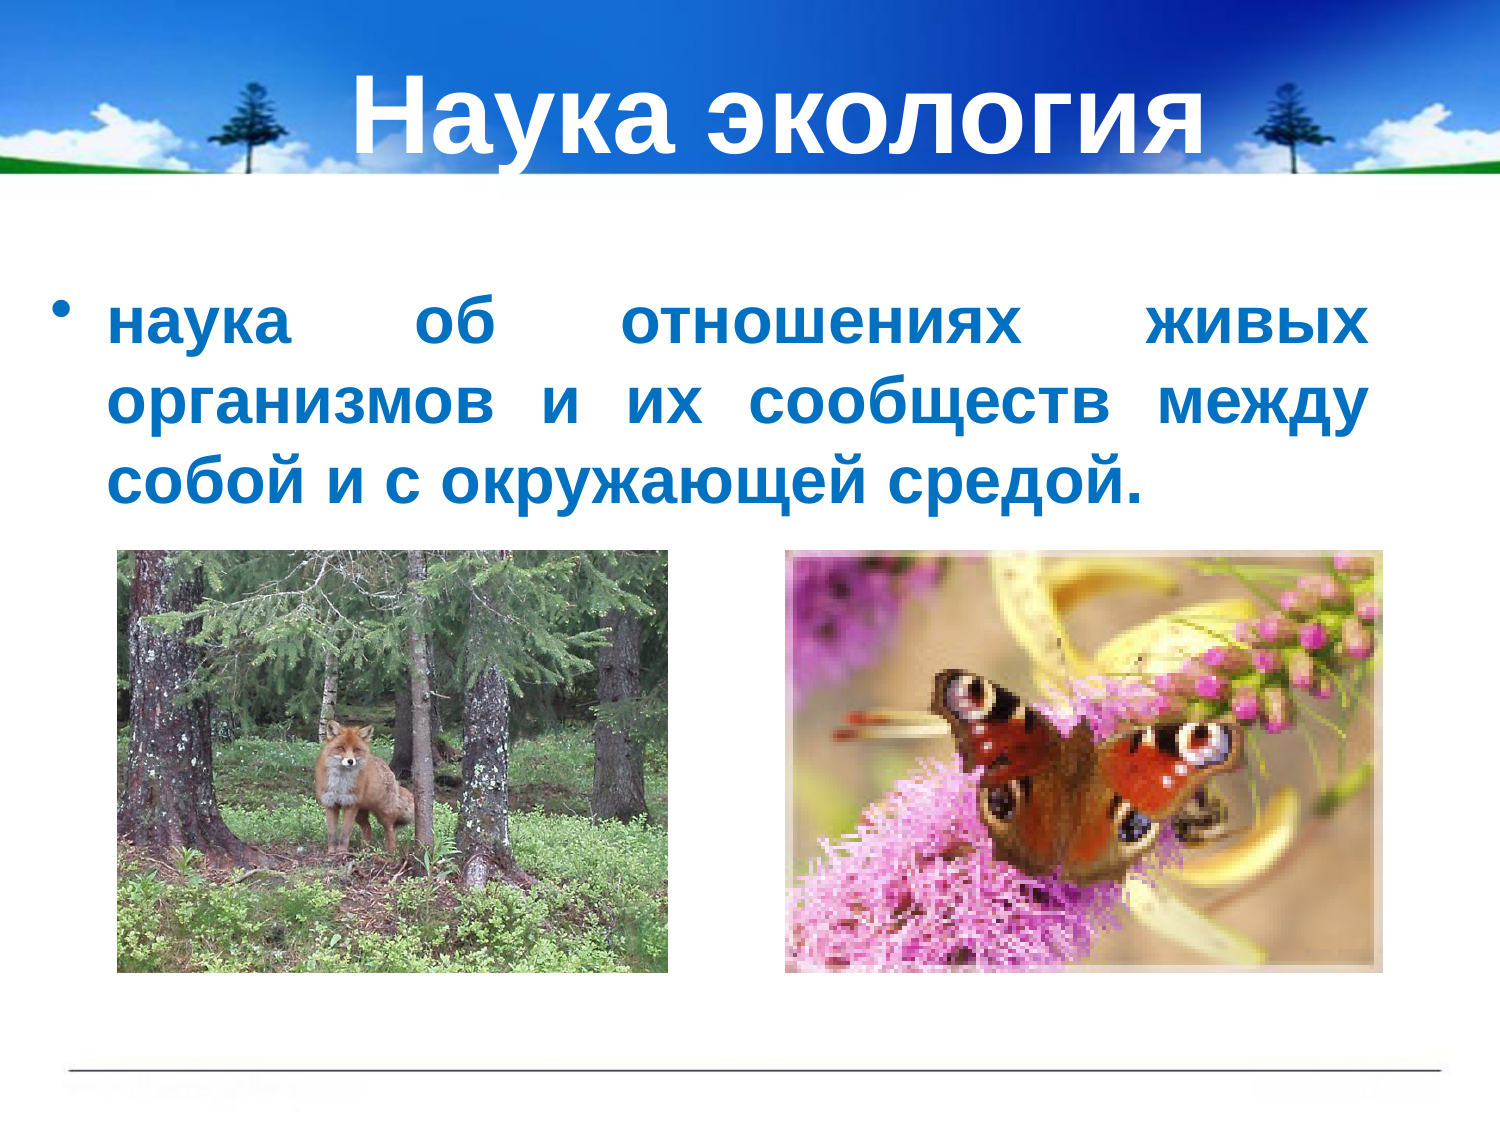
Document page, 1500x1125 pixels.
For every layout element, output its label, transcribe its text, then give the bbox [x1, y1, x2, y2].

title Наука экология [312, 44, 1247, 173]
picture [0, 0, 1500, 1125]
list наука об отношениях живых организмов и их сообществ между собой и с окружающей средой. [34, 269, 1386, 1013]
